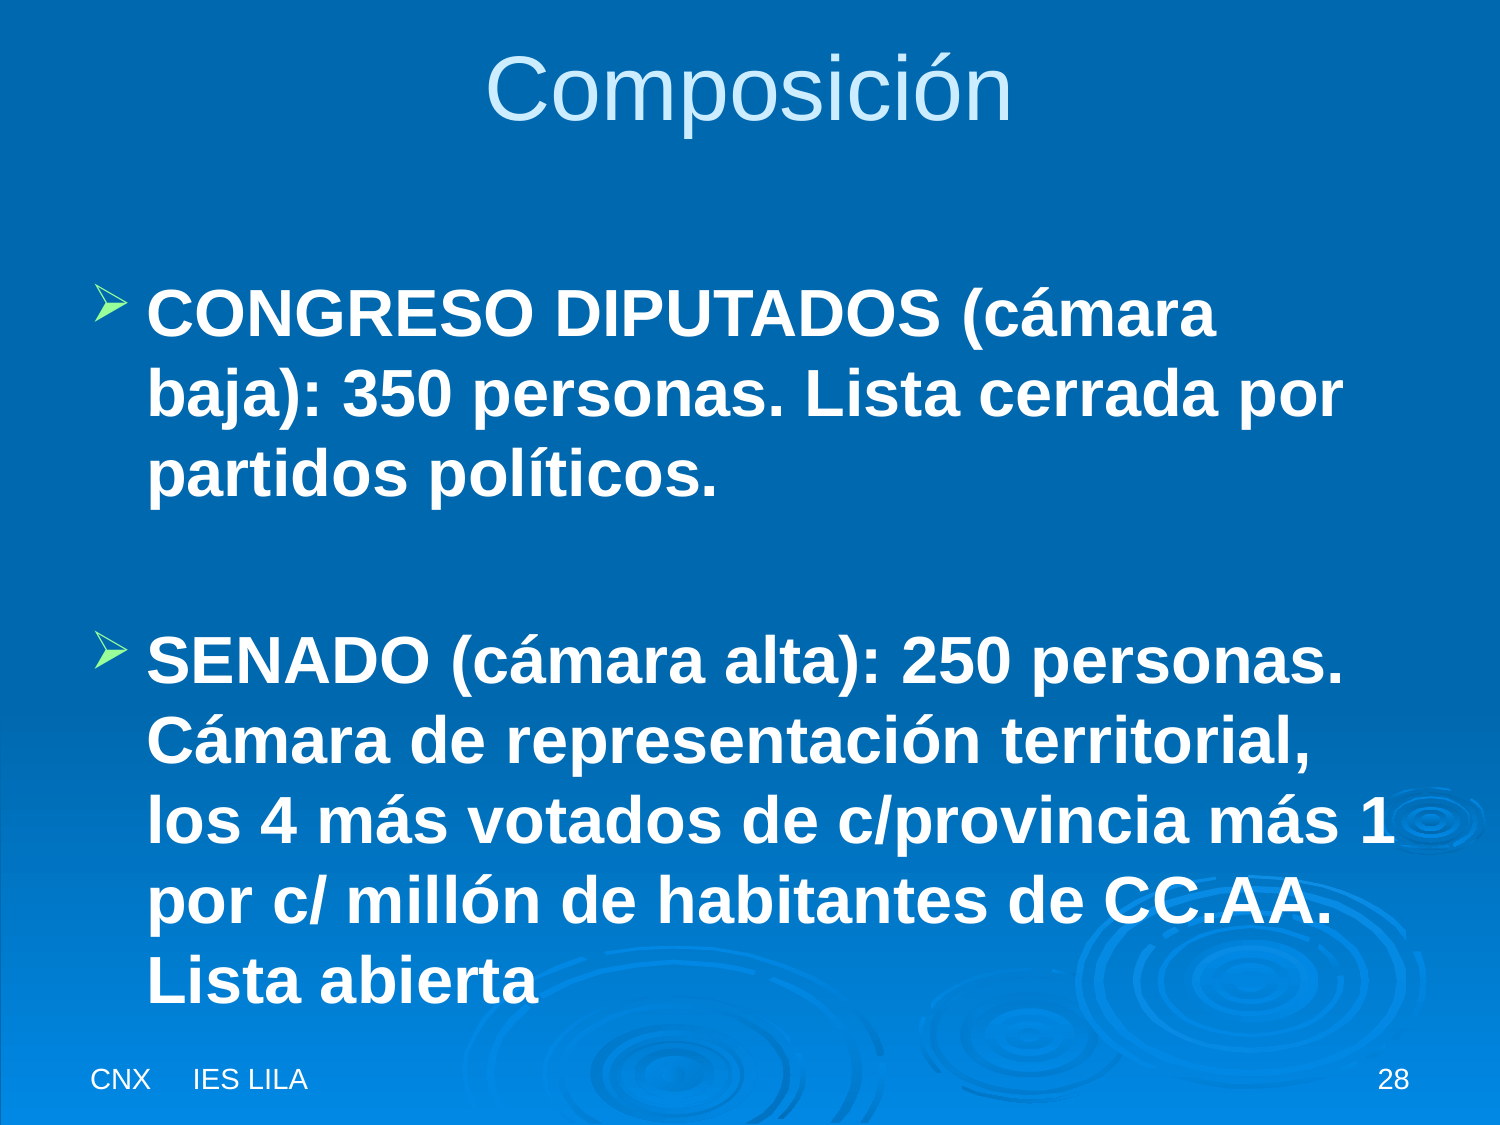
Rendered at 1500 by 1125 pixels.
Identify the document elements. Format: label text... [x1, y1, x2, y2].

title Composición [74, 45, 1426, 233]
list CONGRESO DIPUTADOS (cámara baja): 350 personas. Lista cerrada por partidos políticos. SENADO (cámara alta): 250 personas. Cámara de representación territorial, los 4 más votados de c/provincia más 1 por c/ millón de habitantes de CC.AA. Lista abierta [74, 262, 1426, 1006]
slide_number CNX IES LILA [74, 1024, 426, 1103]
slide_number 28 [1074, 1024, 1426, 1103]
